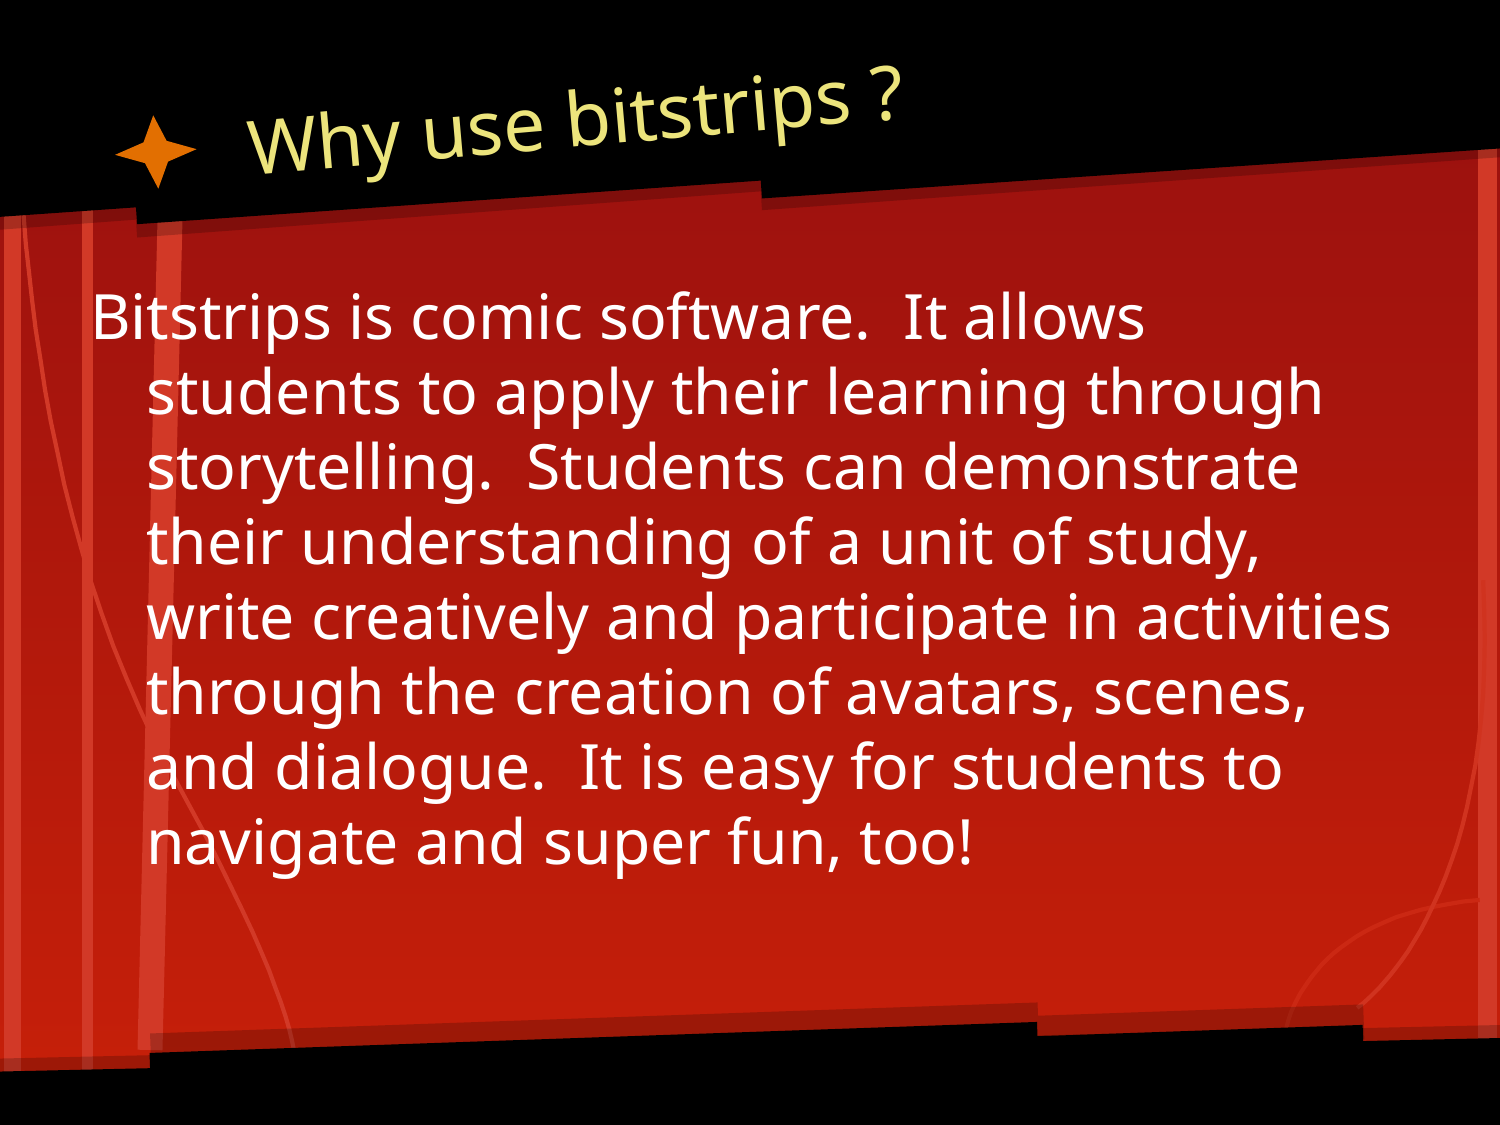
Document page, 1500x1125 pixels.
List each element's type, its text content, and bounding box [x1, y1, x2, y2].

title Why use bitstrips ? [186, 0, 1500, 259]
list Bitstrips is comic software. It allows students to apply their learning through storytelling. Students can demonstrate their understanding of a unit of study, write creatively and participate in activities through the creation of avatars, scenes, and dialogue. It is easy for students to navigate and super fun, too! [75, 262, 1425, 980]
